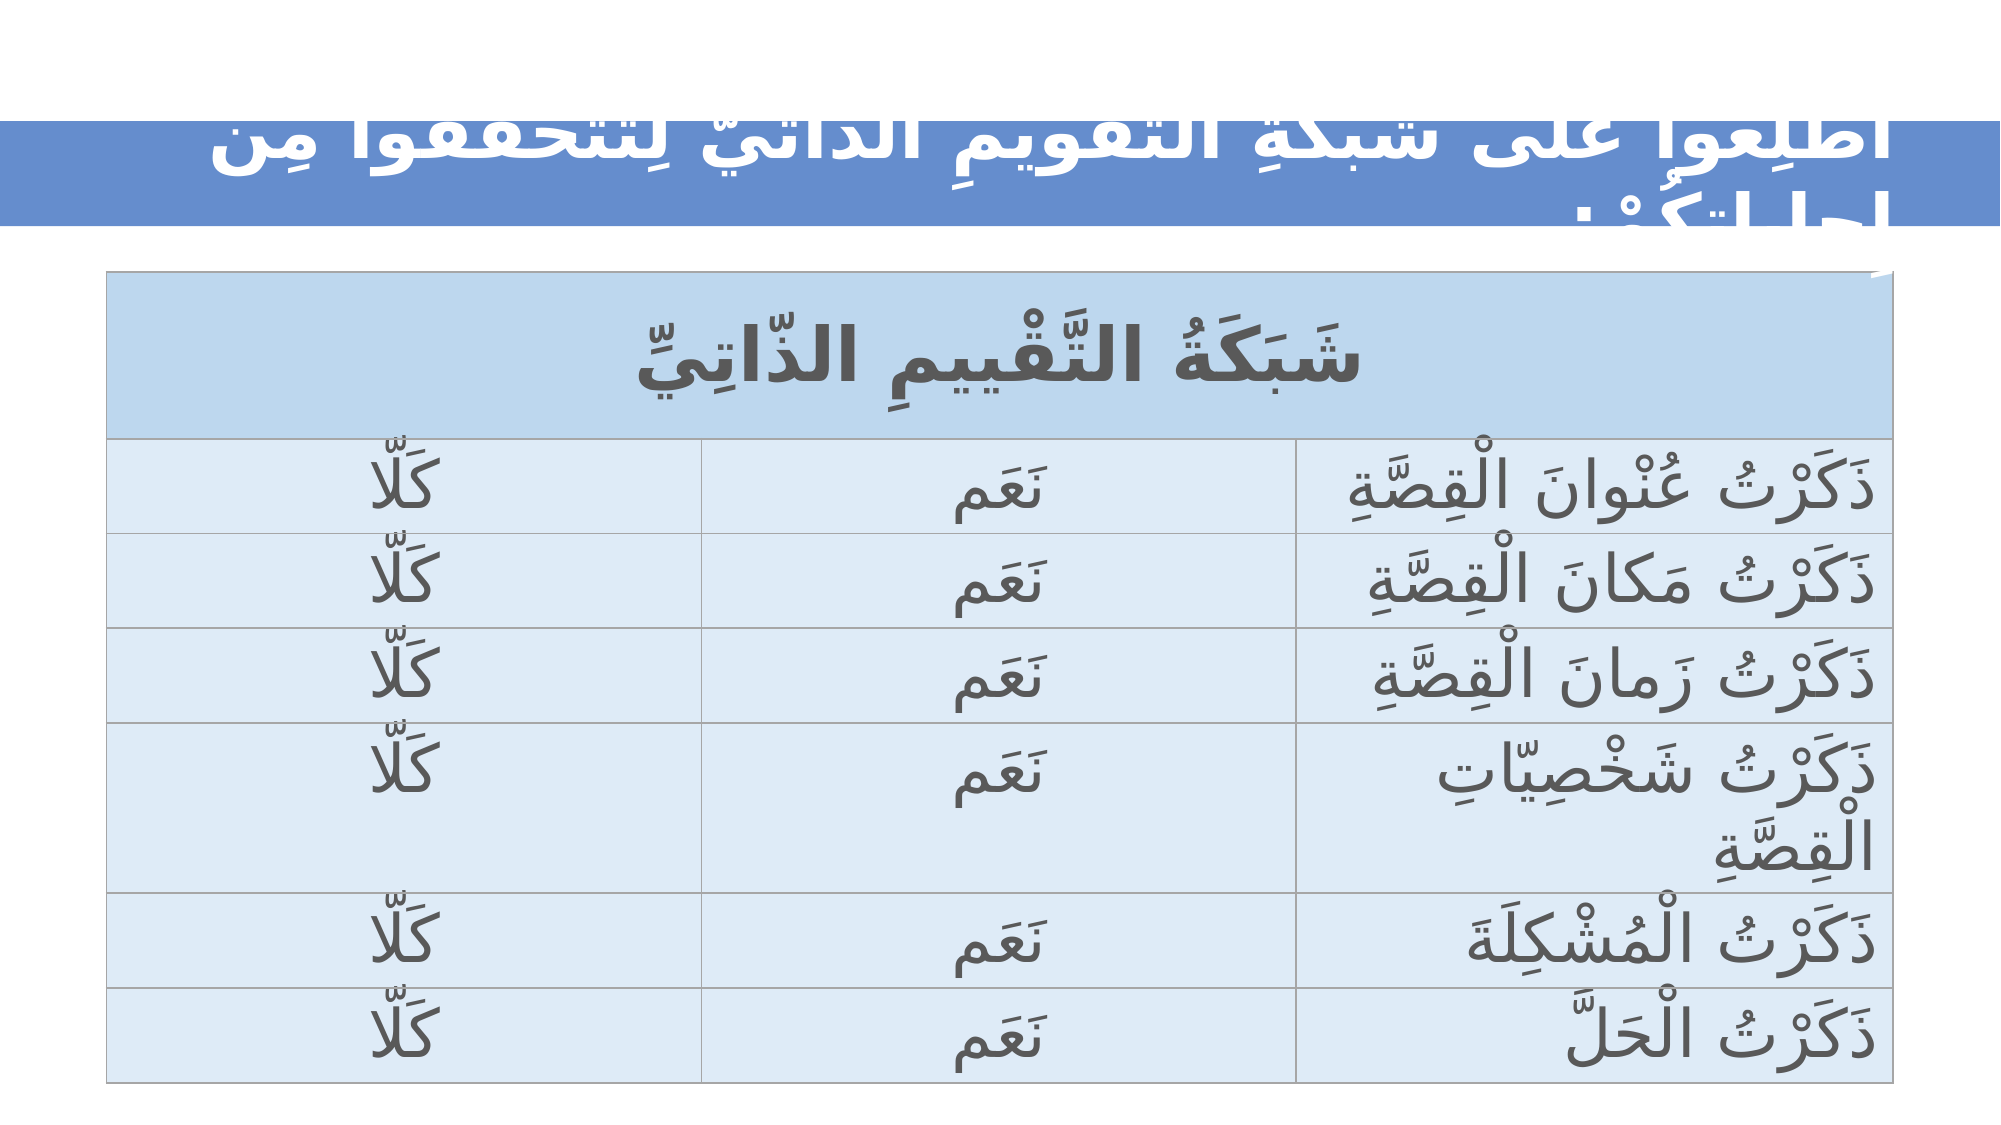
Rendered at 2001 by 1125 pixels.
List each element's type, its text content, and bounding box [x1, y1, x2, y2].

table_cell كَلّا [107, 629, 701, 722]
table_cell ذَكَرْتُ الْحَلَّ [1297, 989, 1892, 1082]
table_cell ذَكَرْتُ عُنْوانَ الْقِصَّةِ [1297, 440, 1892, 533]
table_cell نَعَم [702, 629, 1295, 722]
table_cell نَعَم [702, 534, 1295, 627]
table_cell ذَكَرْتُ مَكانَ الْقِصَّةِ [1297, 534, 1892, 627]
table_cell نَعَم [702, 724, 1295, 892]
table_cell كَلّا [107, 989, 701, 1082]
table_cell ذَكَرْتُ الْمُشْكِلَةَ [1297, 894, 1892, 987]
table_cell نَعَم [702, 894, 1295, 987]
table_cell كَلّا [107, 724, 701, 892]
list اطّلِعوا عَلى شَبَكَةِ التّقْويمِ الذّاتيّ لِتَتَحَقّقوا مِن إِجاباتِكُمْ: [0, 121, 2000, 227]
table_cell نَعَم [702, 440, 1295, 533]
table_cell كَلّا [107, 894, 701, 987]
table_cell ذَكَرْتُ زَمانَ الْقِصَّةِ [1297, 629, 1892, 722]
table_cell كَلّا [107, 534, 701, 627]
table_cell ذَكَرْتُ شَخْصِيّاتِ الْقِصَّةِ [1297, 724, 1892, 892]
table_cell كَلّا [107, 440, 701, 533]
table_header شَبَكَةُ التَّقْييمِ الذّاتِيِّ [107, 273, 1892, 438]
table_cell نَعَم [702, 989, 1295, 1082]
